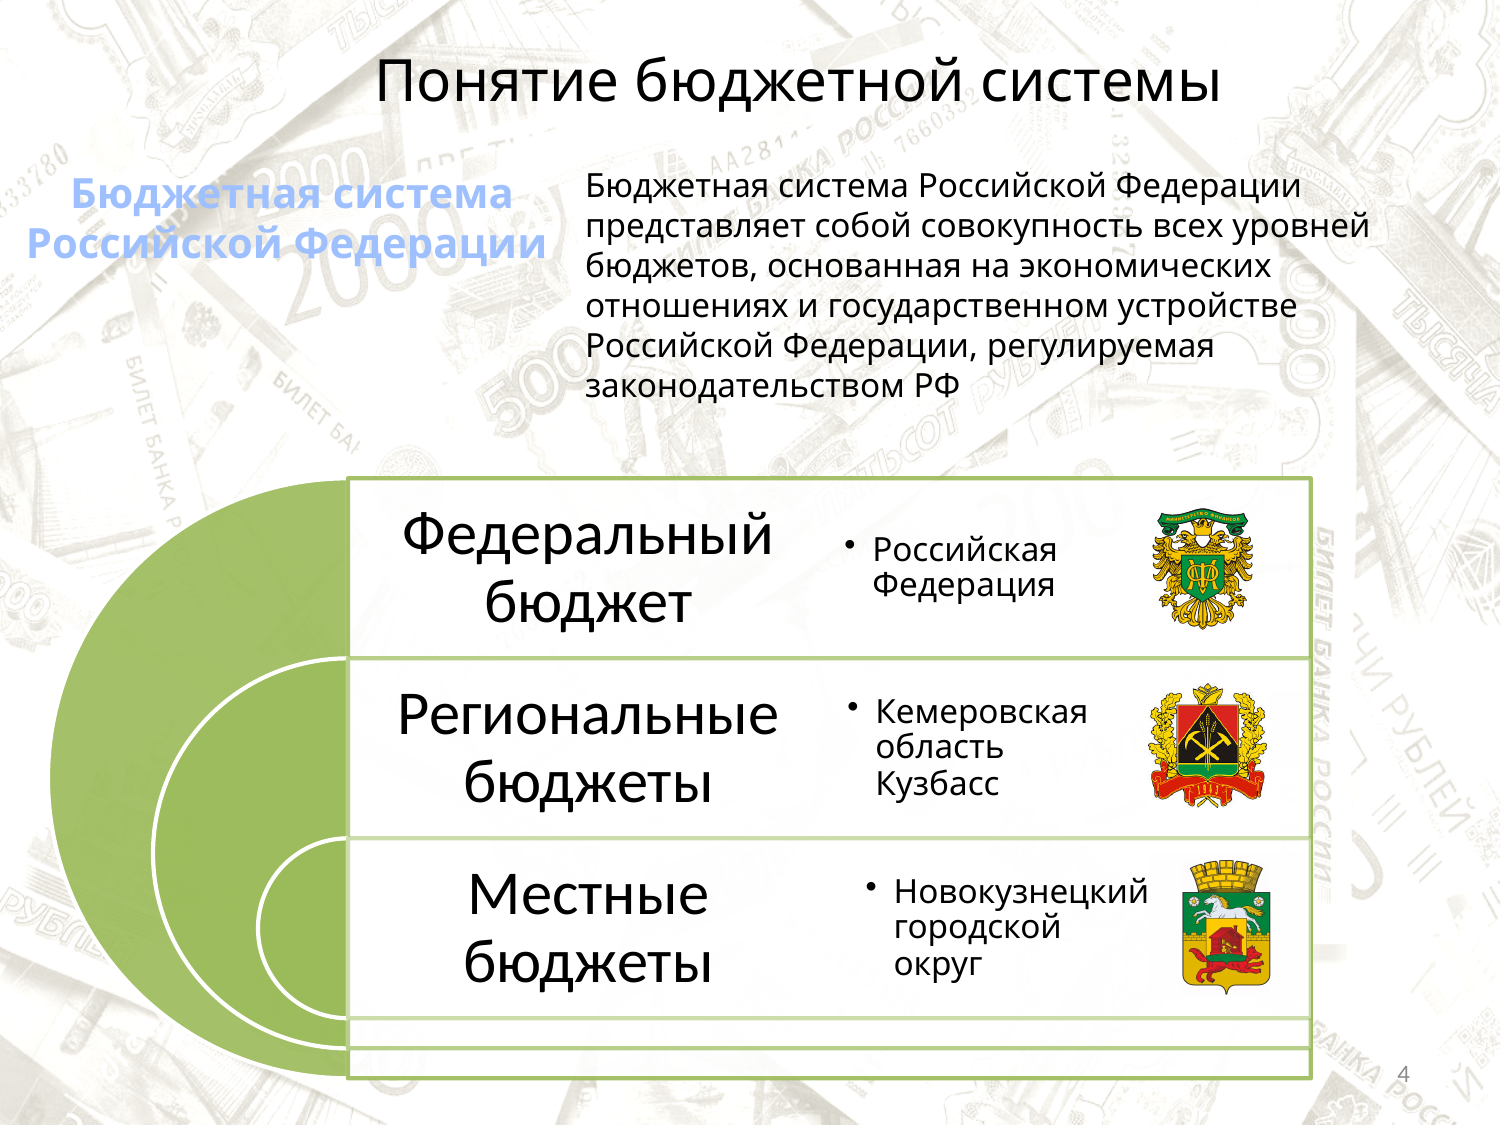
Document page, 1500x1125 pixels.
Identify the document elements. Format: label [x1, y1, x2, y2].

text_box [60, 478, 1325, 1079]
picture [0, 0, 1500, 1125]
